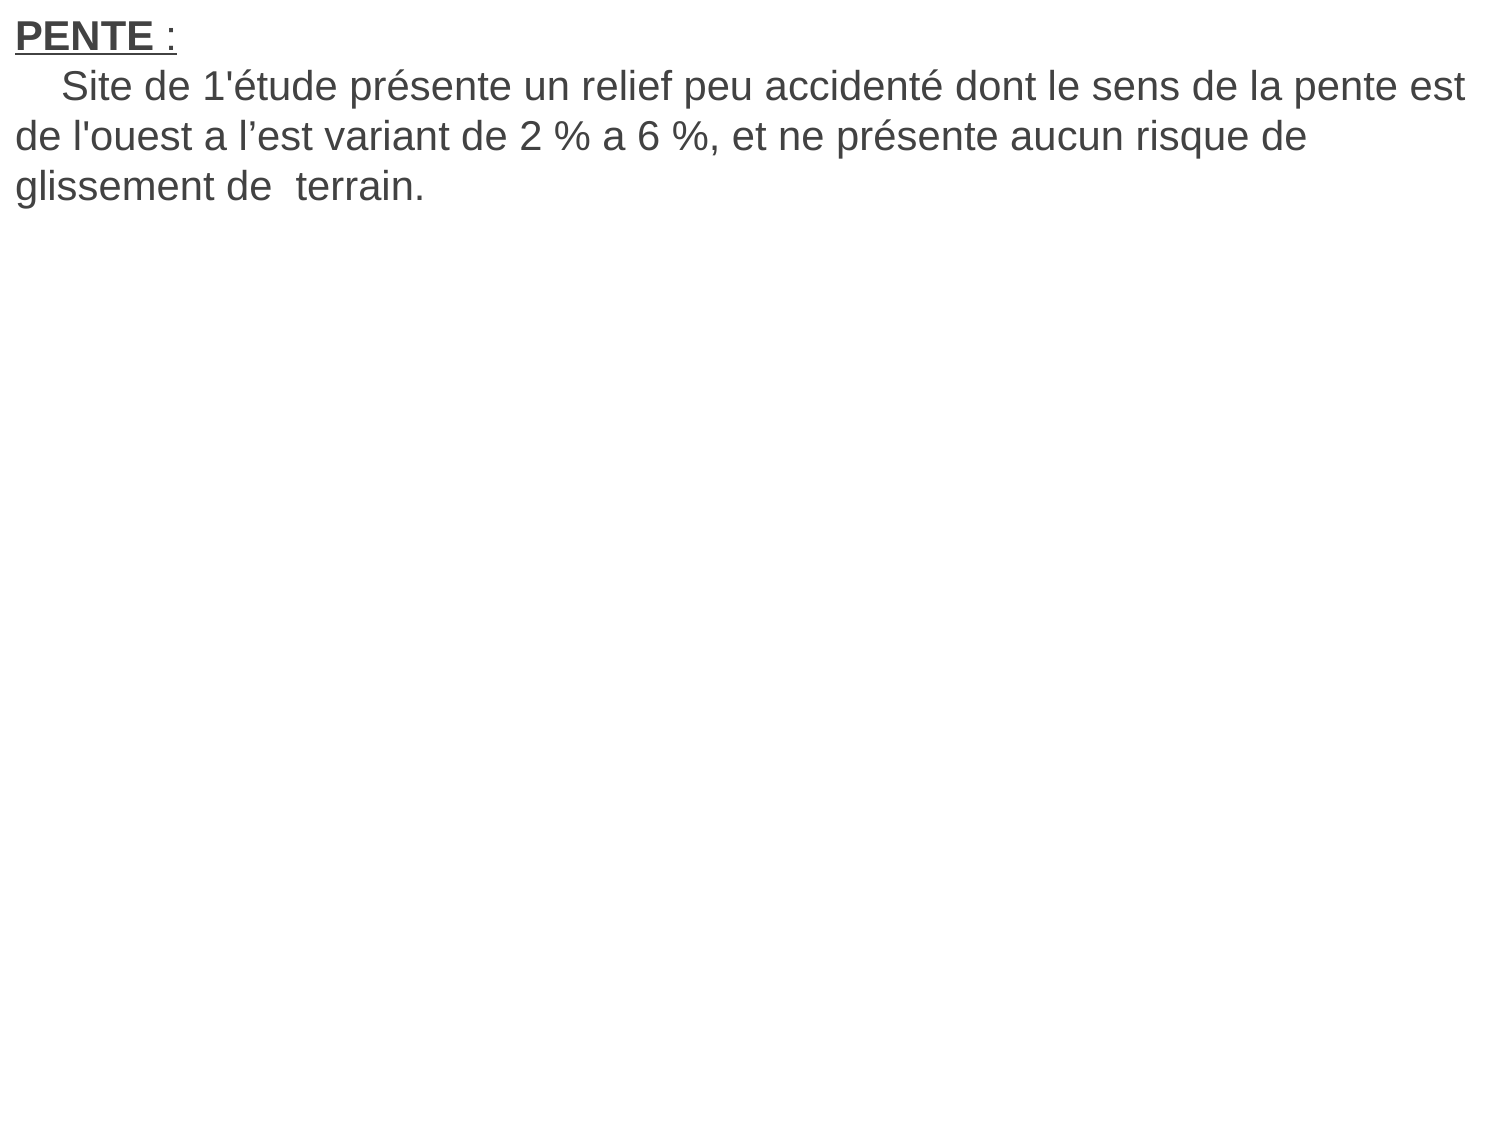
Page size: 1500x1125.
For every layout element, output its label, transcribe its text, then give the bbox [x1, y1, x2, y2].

text_box PENTE : Site de 1'étude présente un relief peu accidenté dont le sens de la pente est de l'ouest a l’est variant de 2 % a 6 %, et ne présente aucun risque de glissement de terrain. [0, 1, 1500, 216]
